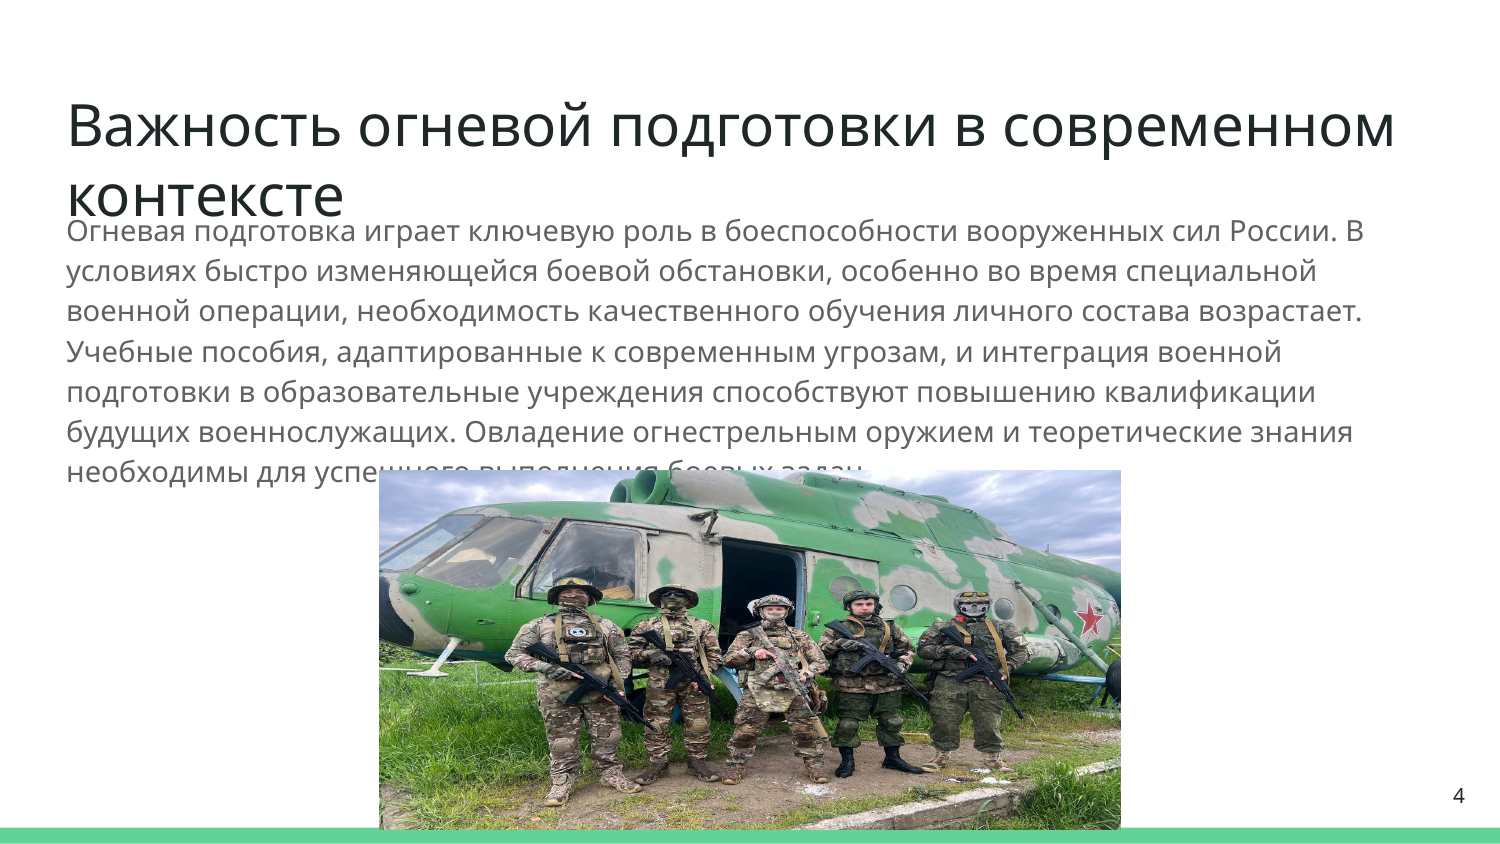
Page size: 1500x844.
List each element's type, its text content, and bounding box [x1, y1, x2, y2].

picture [378, 470, 1121, 830]
title Важность огневой подготовки в современном контексте [51, 72, 1449, 167]
slide_number 4 [1389, 764, 1480, 830]
list Огневая подготовка играет ключевую роль в боеспособности вооруженных сил России. В условиях быстро изменяющейся боевой обстановки, особенно во время специальной военной операции, необходимость качественного обучения личного состава возрастает. Учебные пособия, адаптированные к современным угрозам, и интеграция военной подготовки в образовательные учреждения способствуют повышению квалификации будущих военнослужащих. Овладение огнестрельным оружием и теоретические знания необходимы для успешного выполнения боевых задач. [51, 192, 1449, 718]
